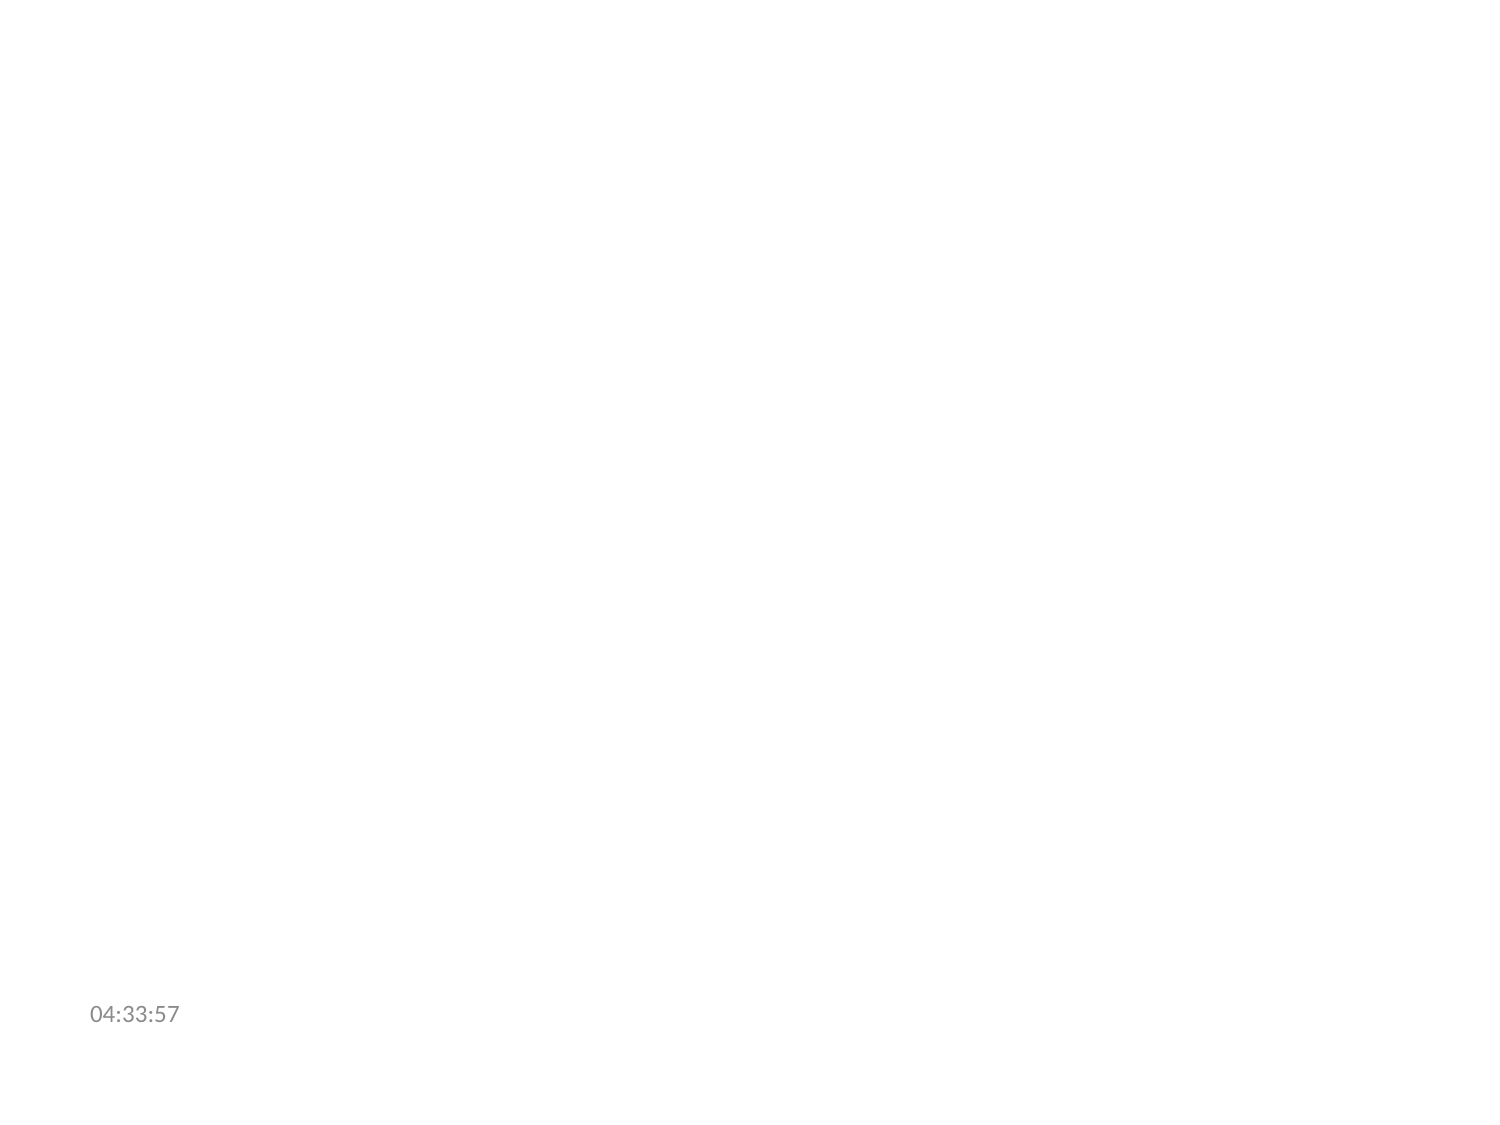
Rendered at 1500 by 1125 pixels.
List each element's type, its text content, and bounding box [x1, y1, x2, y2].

text_box 15:35:09 [75, 982, 425, 1043]
